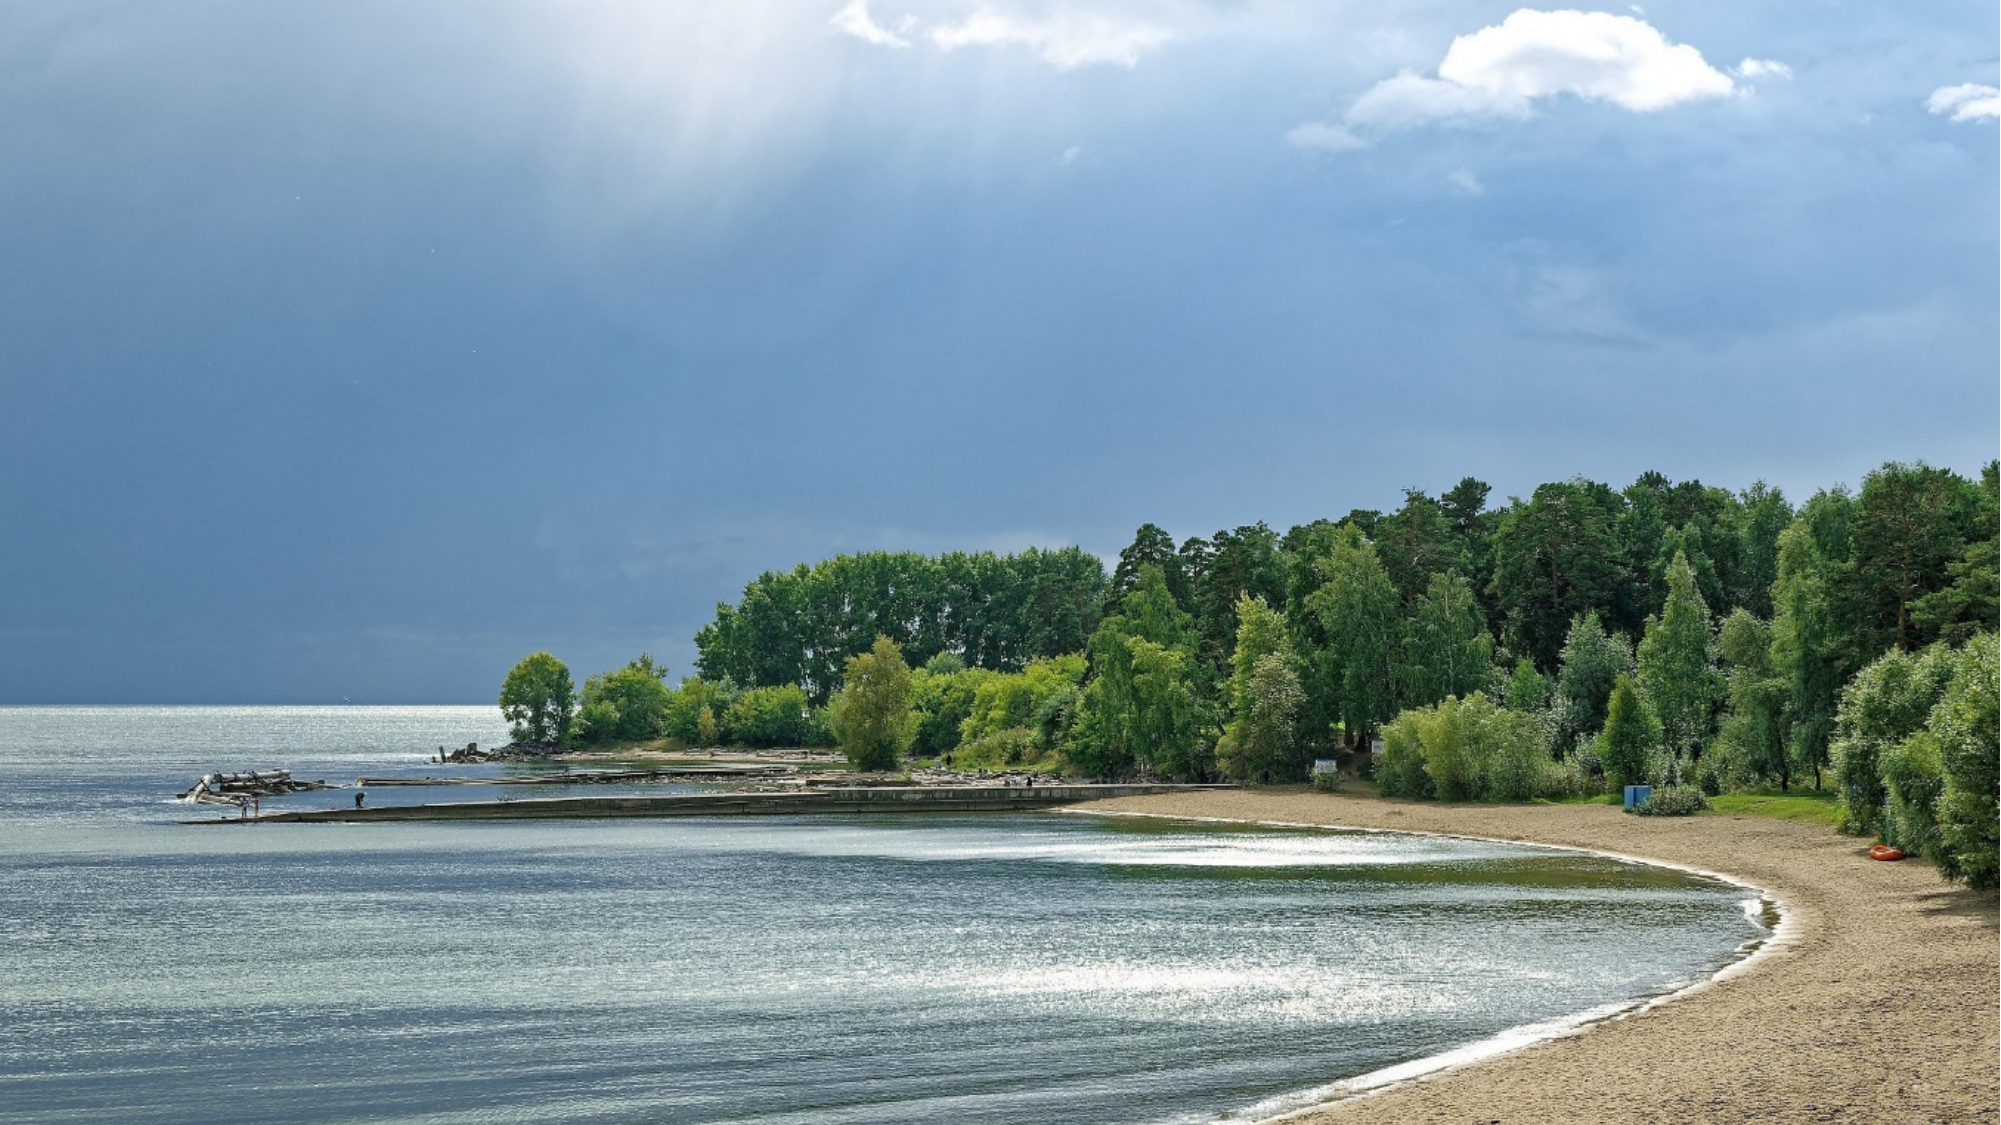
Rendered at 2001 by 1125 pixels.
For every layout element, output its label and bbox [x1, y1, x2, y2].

list [0, 0, 2000, 1125]
